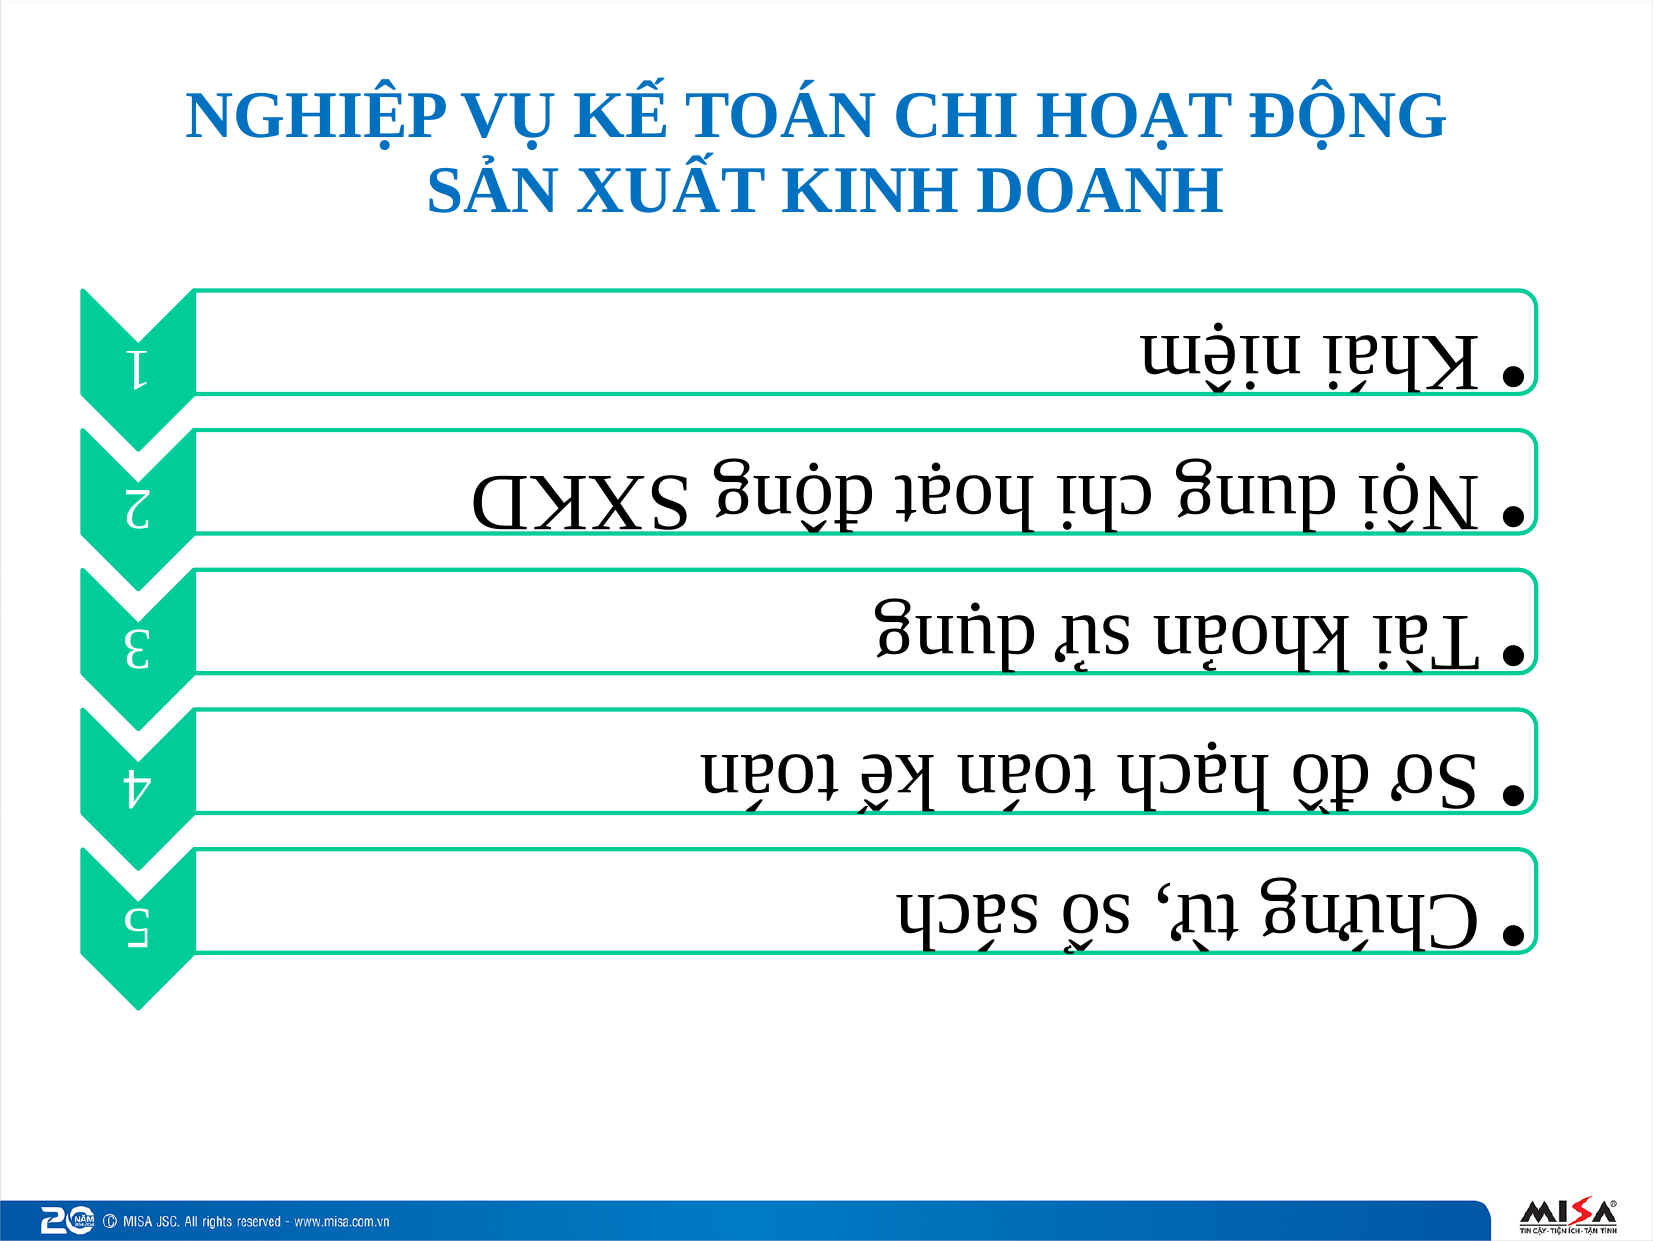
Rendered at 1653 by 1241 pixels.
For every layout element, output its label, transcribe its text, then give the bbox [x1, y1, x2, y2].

title NGHIỆP VỤ KẾ TOÁN CHI HOẠT ĐỘNG SẢN XUẤT KINH DOANH [82, 49, 1570, 256]
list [82, 289, 1537, 1010]
picture [0, 0, 1653, 1241]
